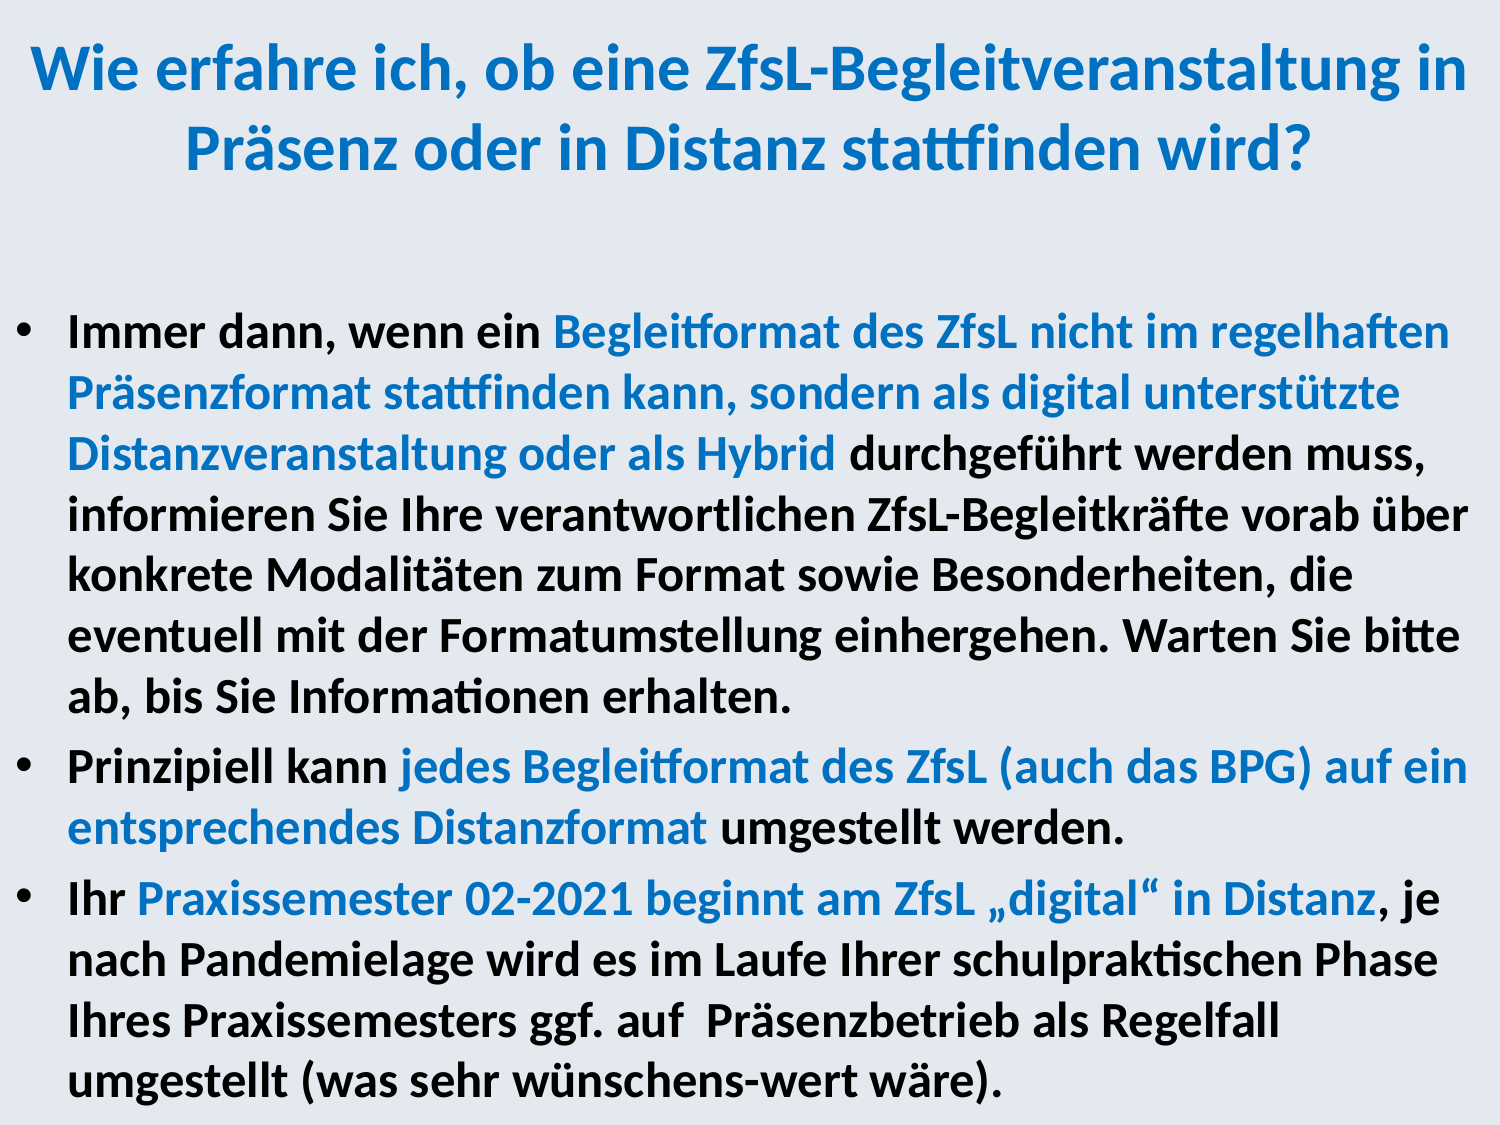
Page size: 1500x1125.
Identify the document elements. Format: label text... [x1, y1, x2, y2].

list Immer dann, wenn ein Begleitformat des ZfsL nicht im regelhaften Präsenzformat stattfinden kann, sondern als digital unterstützte Distanzveranstaltung oder als Hybrid durchgeführt werden muss, informieren Sie Ihre verantwortlichen ZfsL-Begleitkräfte vorab über konkrete Modalitäten zum Format sowie Besonderheiten, die eventuell mit der Formatumstellung einhergehen. Warten Sie bitte ab, bis Sie Informationen erhalten. Prinzipiell kann jedes Begleitformat des ZfsL (auch das BPG) auf ein entsprechendes Distanzformat umgestellt werden. Ihr Praxissemester 02-2021 beginnt am ZfsL „digital“ in Distanz, je nach Pandemielage wird es im Laufe Ihrer schulpraktischen Phase Ihres Praxissemesters ggf. auf Präsenzbetrieb als Regelfall umgestellt (was sehr wünschens-wert wäre). [0, 290, 1500, 1125]
title Wie erfahre ich, ob eine ZfsL-Begleitveranstaltung in Präsenz oder in Distanz stattfinden wird? [0, 0, 1500, 209]
